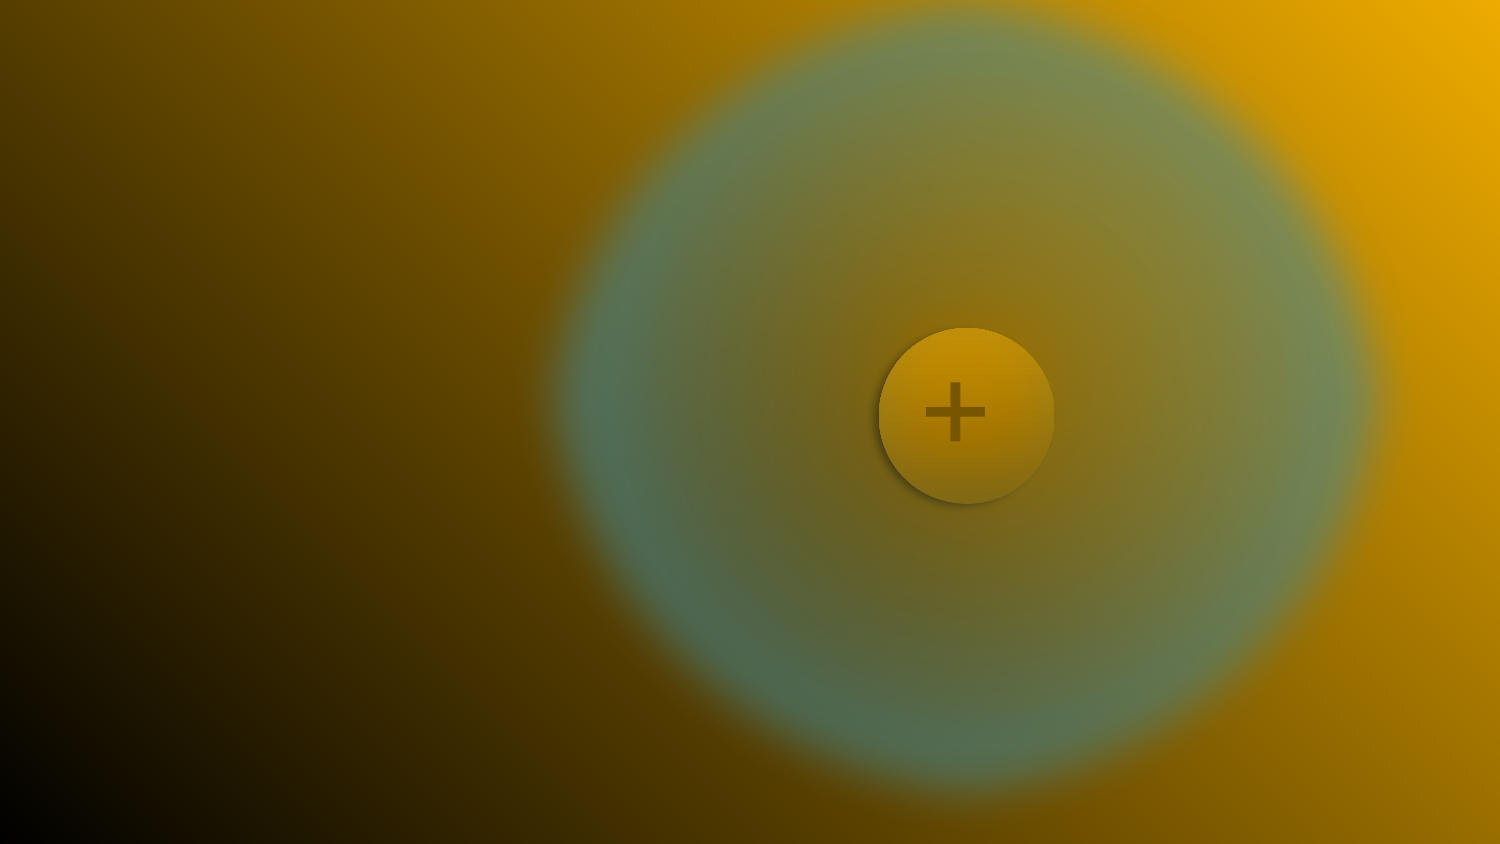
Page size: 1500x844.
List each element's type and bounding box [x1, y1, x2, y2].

text_box [594, 40, 1344, 753]
